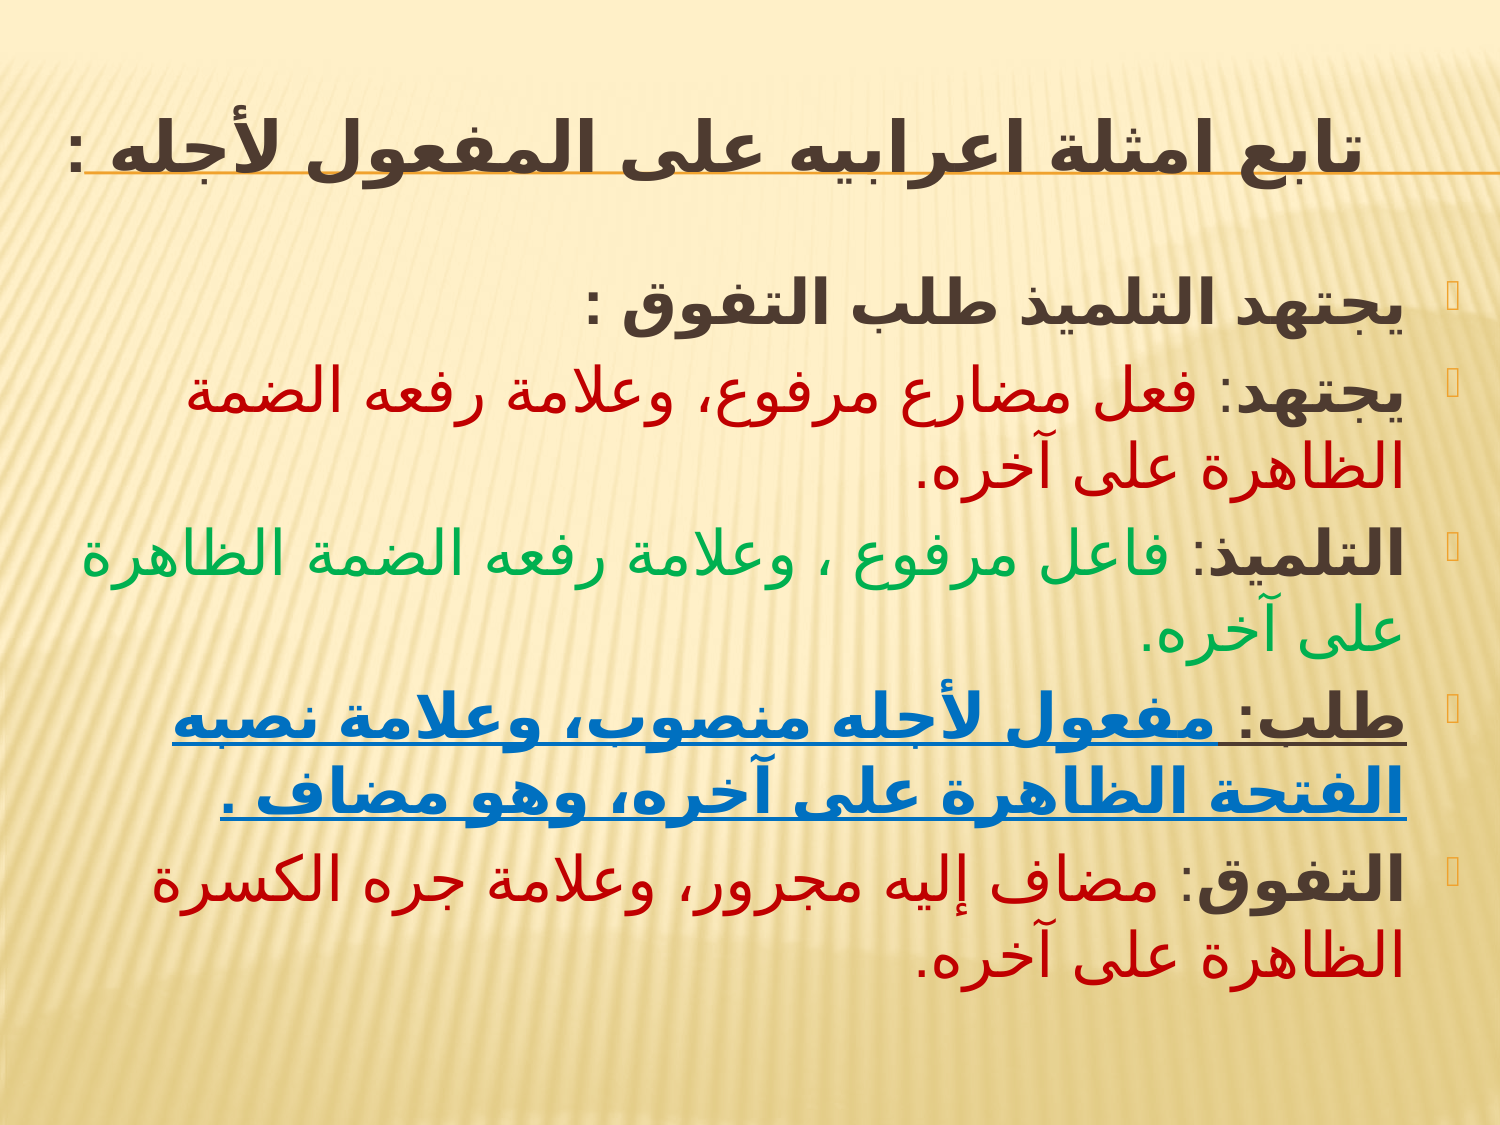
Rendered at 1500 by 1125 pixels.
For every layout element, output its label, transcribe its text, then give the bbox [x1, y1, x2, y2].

title تابع امثلة اعرابيه على المفعول لأجله : [50, 75, 1475, 213]
list يجتهد التلميذ طلب التفوق : يجتهد: فعل مضارع مرفوع، وعلامة رفعه الضمة الظاهرة على آخره. التلميذ: فاعل مرفوع ، وعلامة رفعه الضمة الظاهرة على آخره. طلب: مفعول لأجله منصوب، وعلامة نصبه الفتحة الظاهرة على آخره، وهو مضاف . التفوق: مضاف إليه مجرور، وعلامة جره الكسرة الظاهرة على آخره. [50, 254, 1475, 998]
